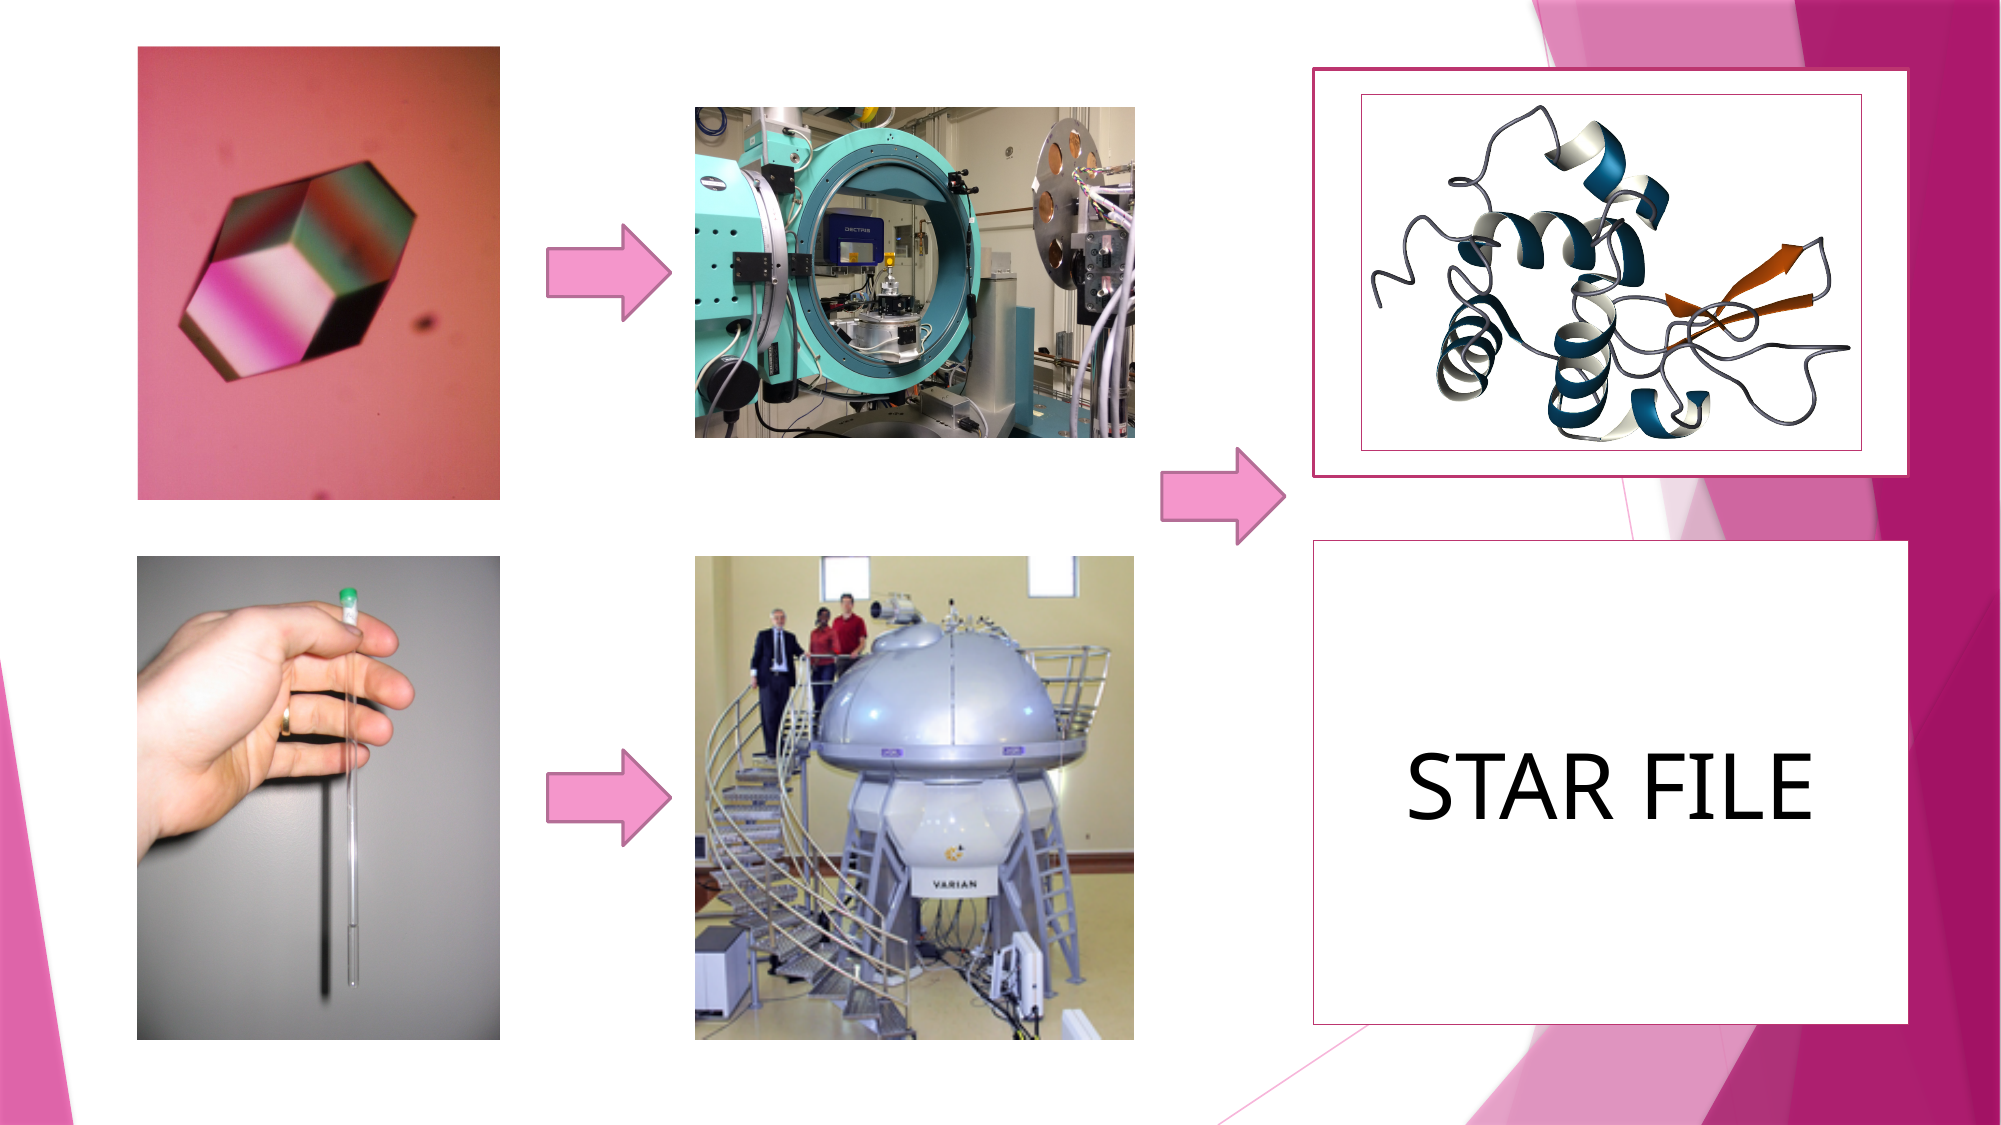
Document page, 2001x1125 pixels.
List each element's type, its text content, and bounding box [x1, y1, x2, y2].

text_box [549, 223, 672, 323]
picture [694, 107, 1136, 439]
picture [91, 47, 546, 500]
picture [695, 555, 1135, 1040]
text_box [1313, 68, 1909, 477]
picture [137, 555, 501, 1040]
text_box STAR FILE [1313, 540, 1909, 1025]
text_box [546, 748, 672, 848]
text_box [1160, 446, 1287, 546]
